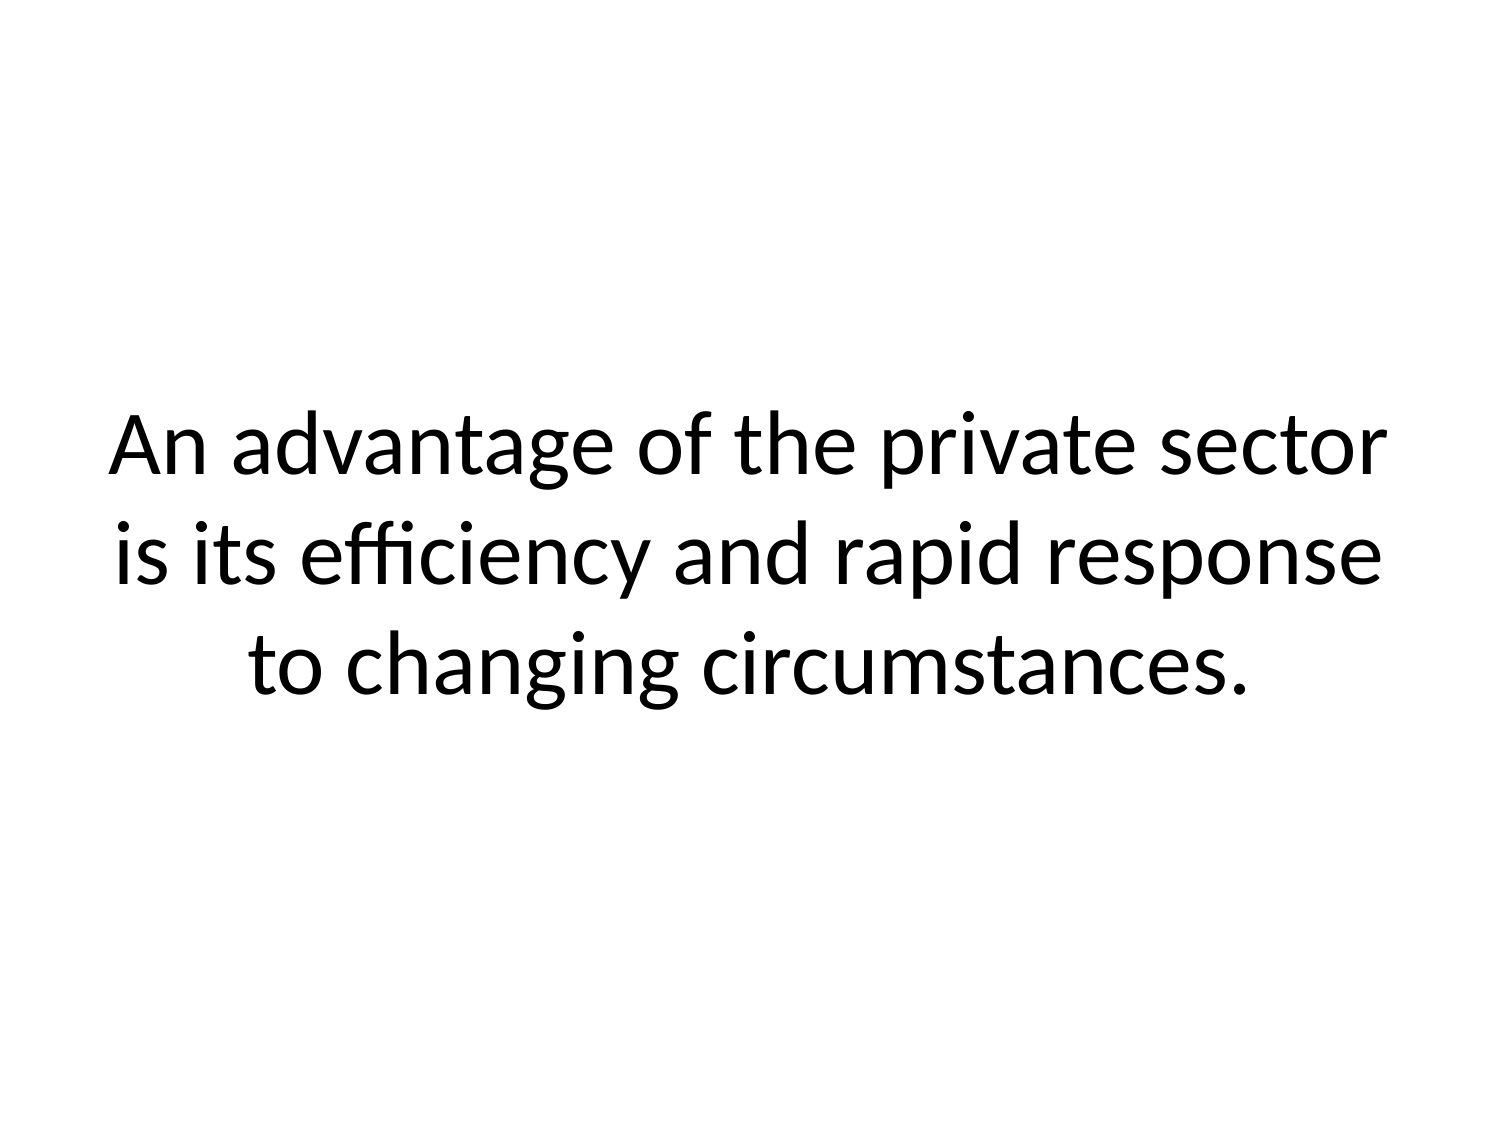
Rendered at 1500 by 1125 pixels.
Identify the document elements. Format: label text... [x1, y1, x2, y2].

title An advantage of the private sector is its efficiency and rapid response to changing circumstances. [74, 44, 1426, 1051]
